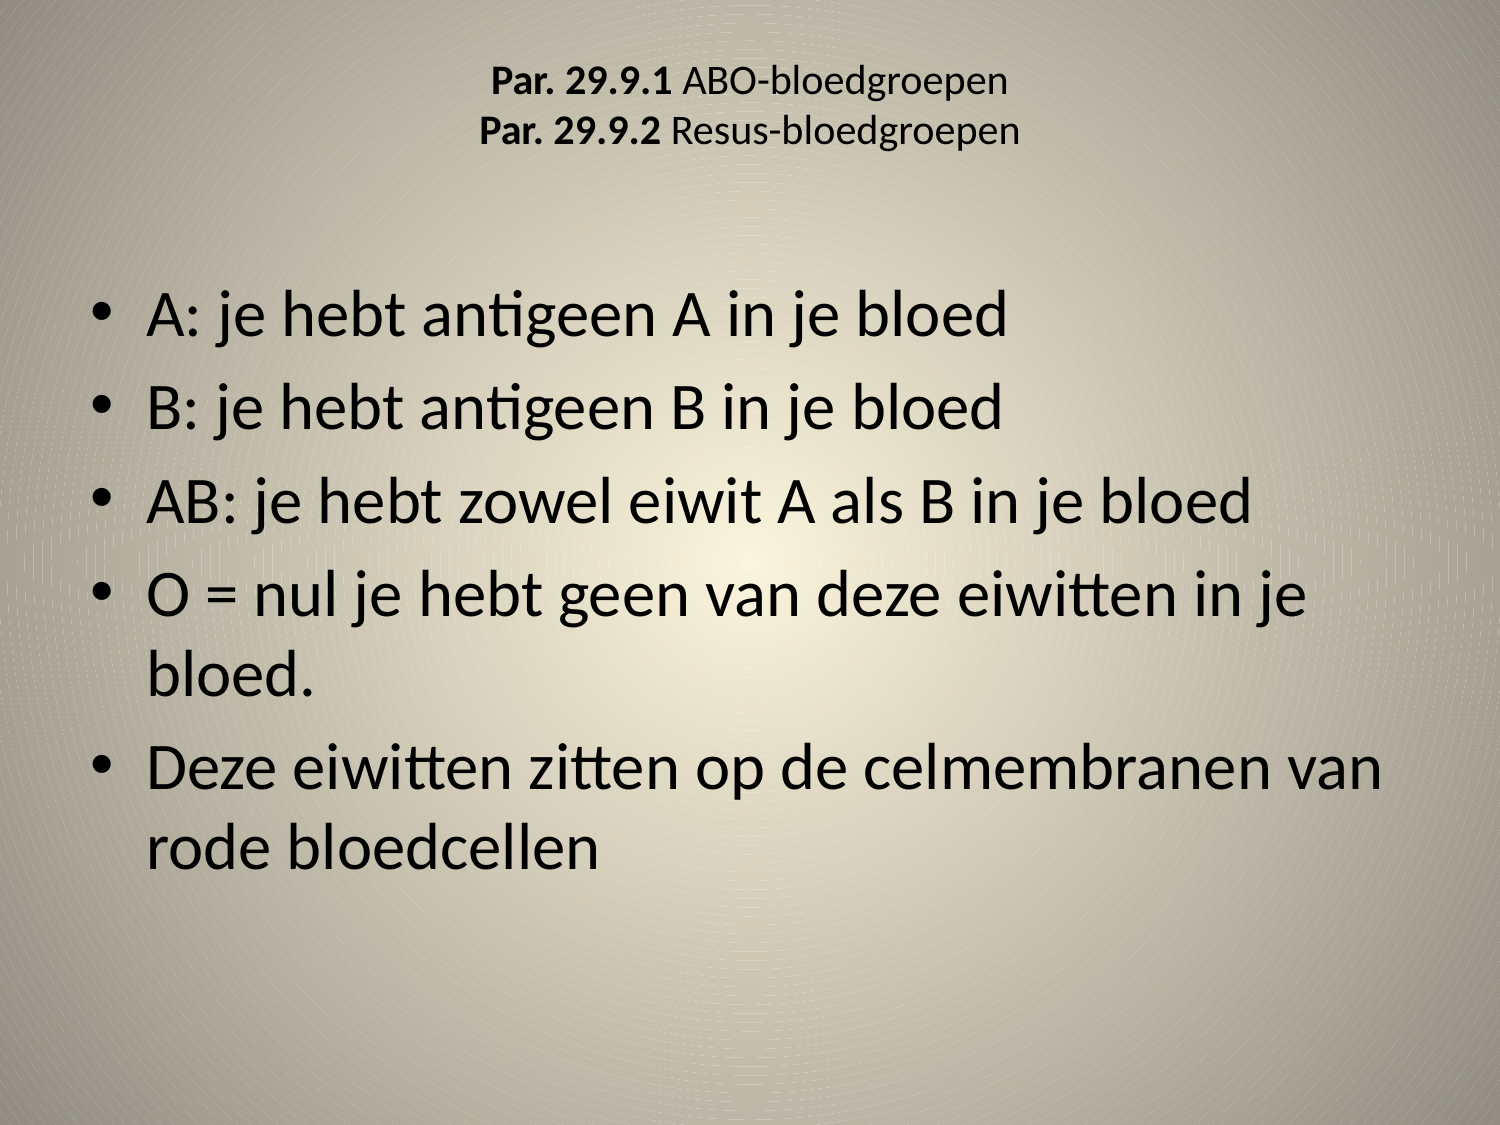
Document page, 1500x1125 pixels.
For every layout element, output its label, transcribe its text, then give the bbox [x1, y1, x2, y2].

title Par. 29.9.1 ABO-bloedgroepen Par. 29.9.2 Resus-bloedgroepen [75, 45, 1425, 161]
list A: je hebt antigeen A in je bloed B: je hebt antigeen B in je bloed AB: je hebt zowel eiwit A als B in je bloed O = nul je hebt geen van deze eiwitten in je bloed. Deze eiwitten zitten op de celmembranen van rode bloedcellen [75, 262, 1425, 1005]
